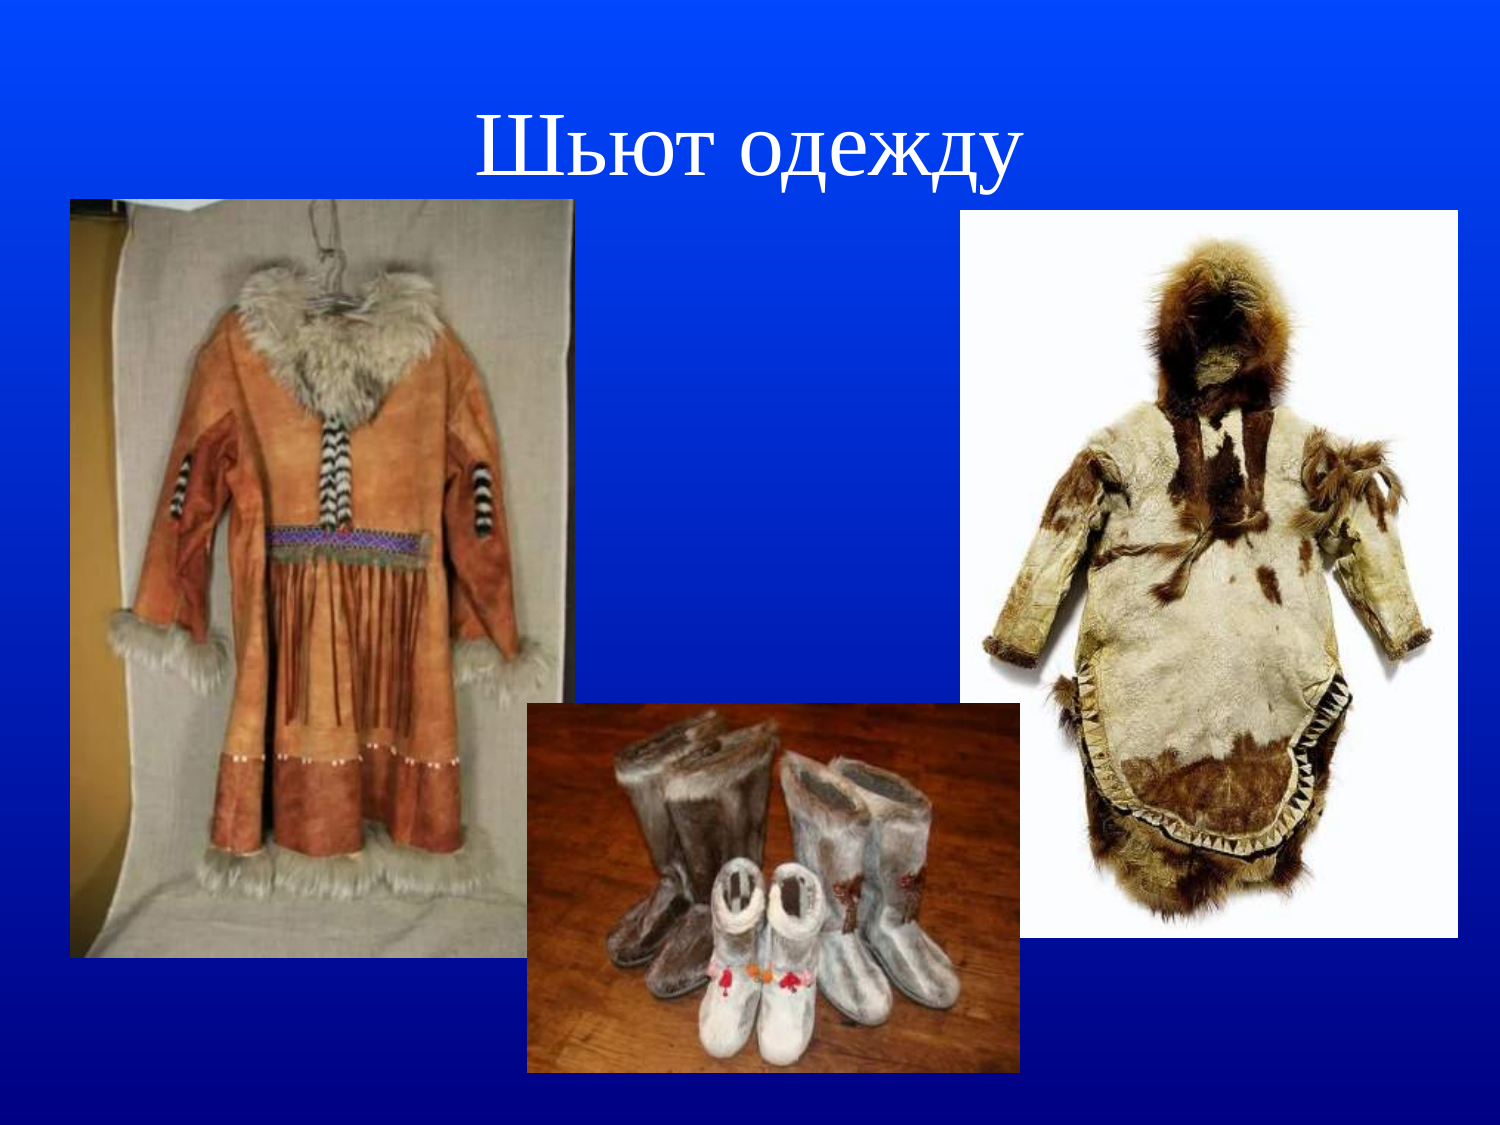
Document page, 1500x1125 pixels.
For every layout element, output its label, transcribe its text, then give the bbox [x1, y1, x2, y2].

picture [70, 198, 1459, 1073]
title Шьют одежду [75, 45, 1425, 233]
